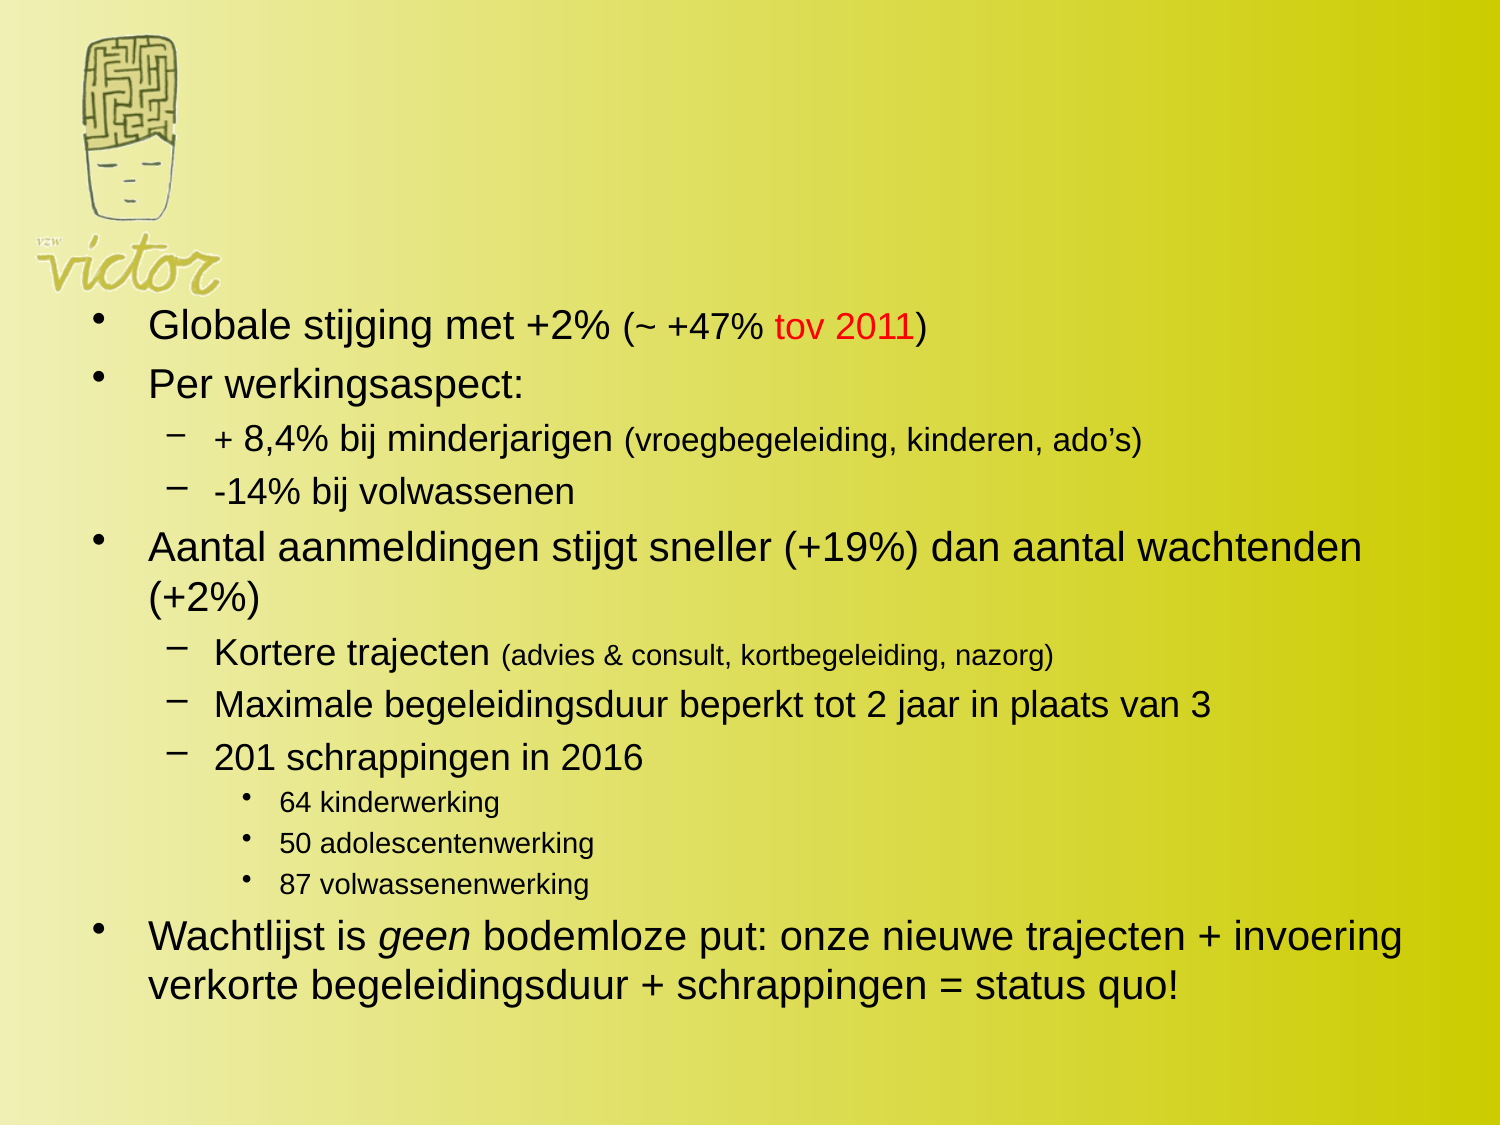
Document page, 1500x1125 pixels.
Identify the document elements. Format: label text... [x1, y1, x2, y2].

list Globale stijging met +2% (~ +47% tov 2011) Per werkingsaspect: + 8,4% bij minderjarigen (vroegbegeleiding, kinderen, ado’s) -14% bij volwassenen Aantal aanmeldingen stijgt sneller (+19%) dan aantal wachtenden (+2%) Kortere trajecten (advies & consult, kortbegeleiding, nazorg) Maximale begeleidingsduur beperkt tot 2 jaar in plaats van 3 201 schrappingen in 2016 64 kinderwerking 50 adolescentenwerking 87 volwassenenwerking Wachtlijst is geen bodemloze put: onze nieuwe trajecten + invoering verkorte begeleidingsduur + schrappingen = status quo! [76, 290, 1428, 1125]
picture [29, 30, 234, 303]
